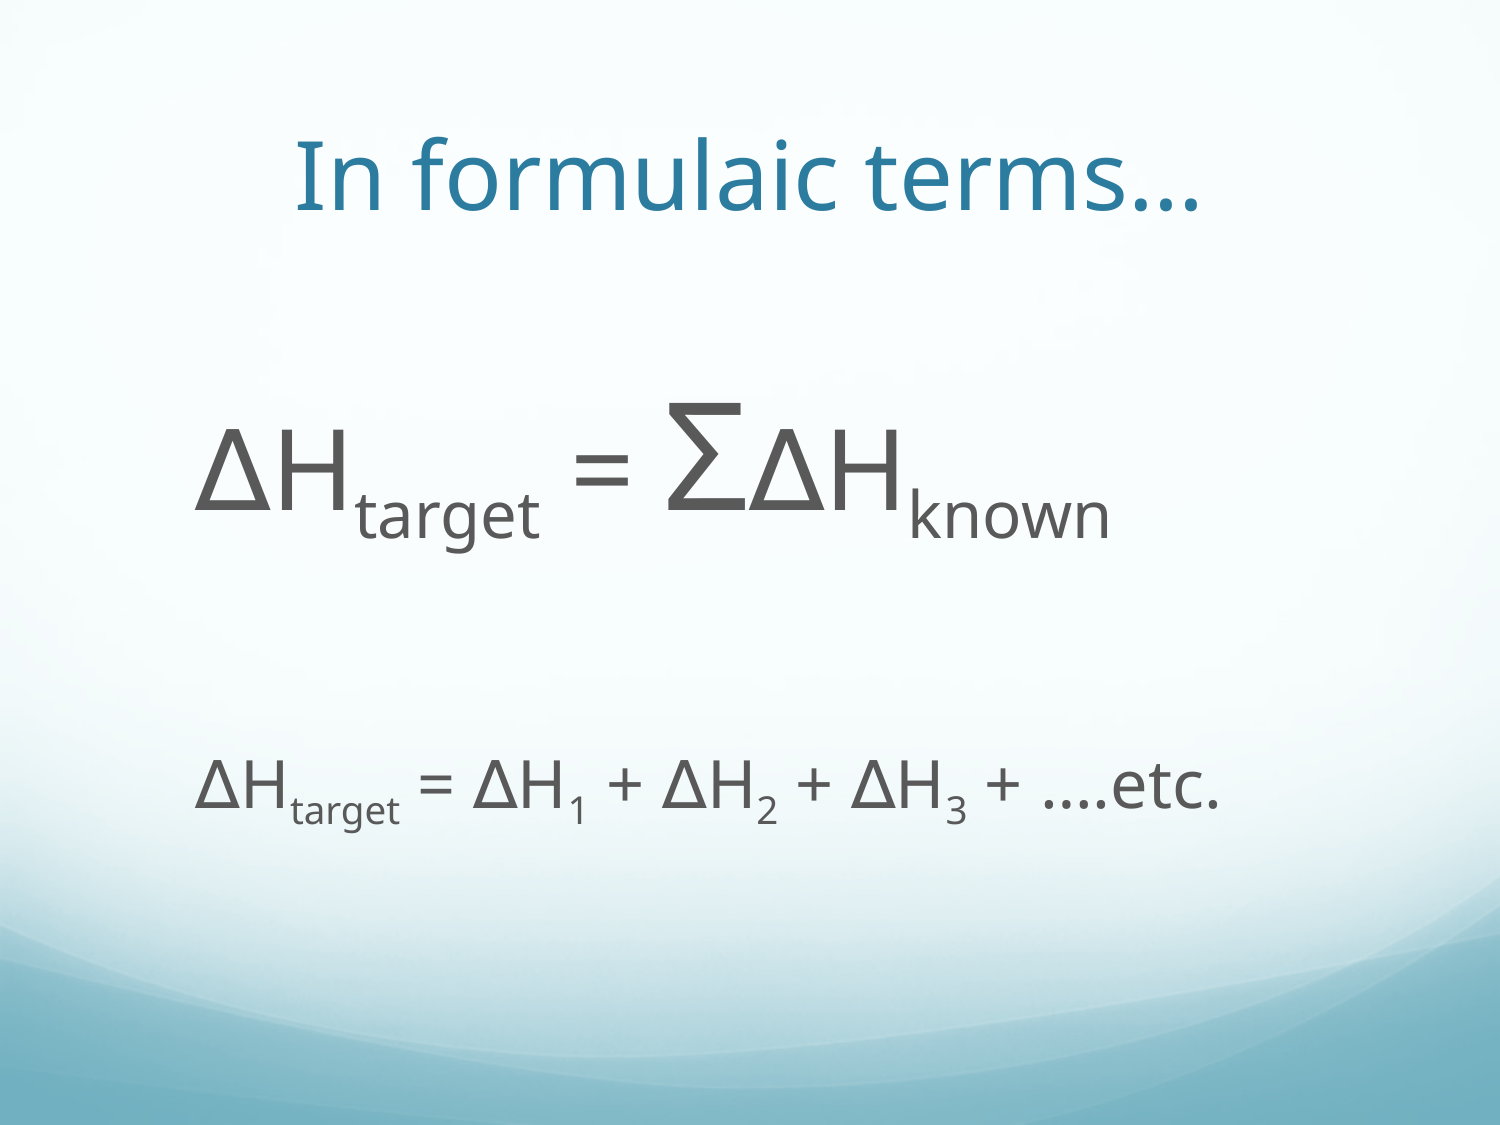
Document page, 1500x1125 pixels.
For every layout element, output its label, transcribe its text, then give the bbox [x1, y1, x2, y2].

title In formulaic terms… [90, 17, 1410, 237]
list ∆Htarget = Σ∆Hknown ∆Htarget = ∆H1 + ∆H2 + ∆H3 + ….etc. [180, 352, 1500, 1066]
